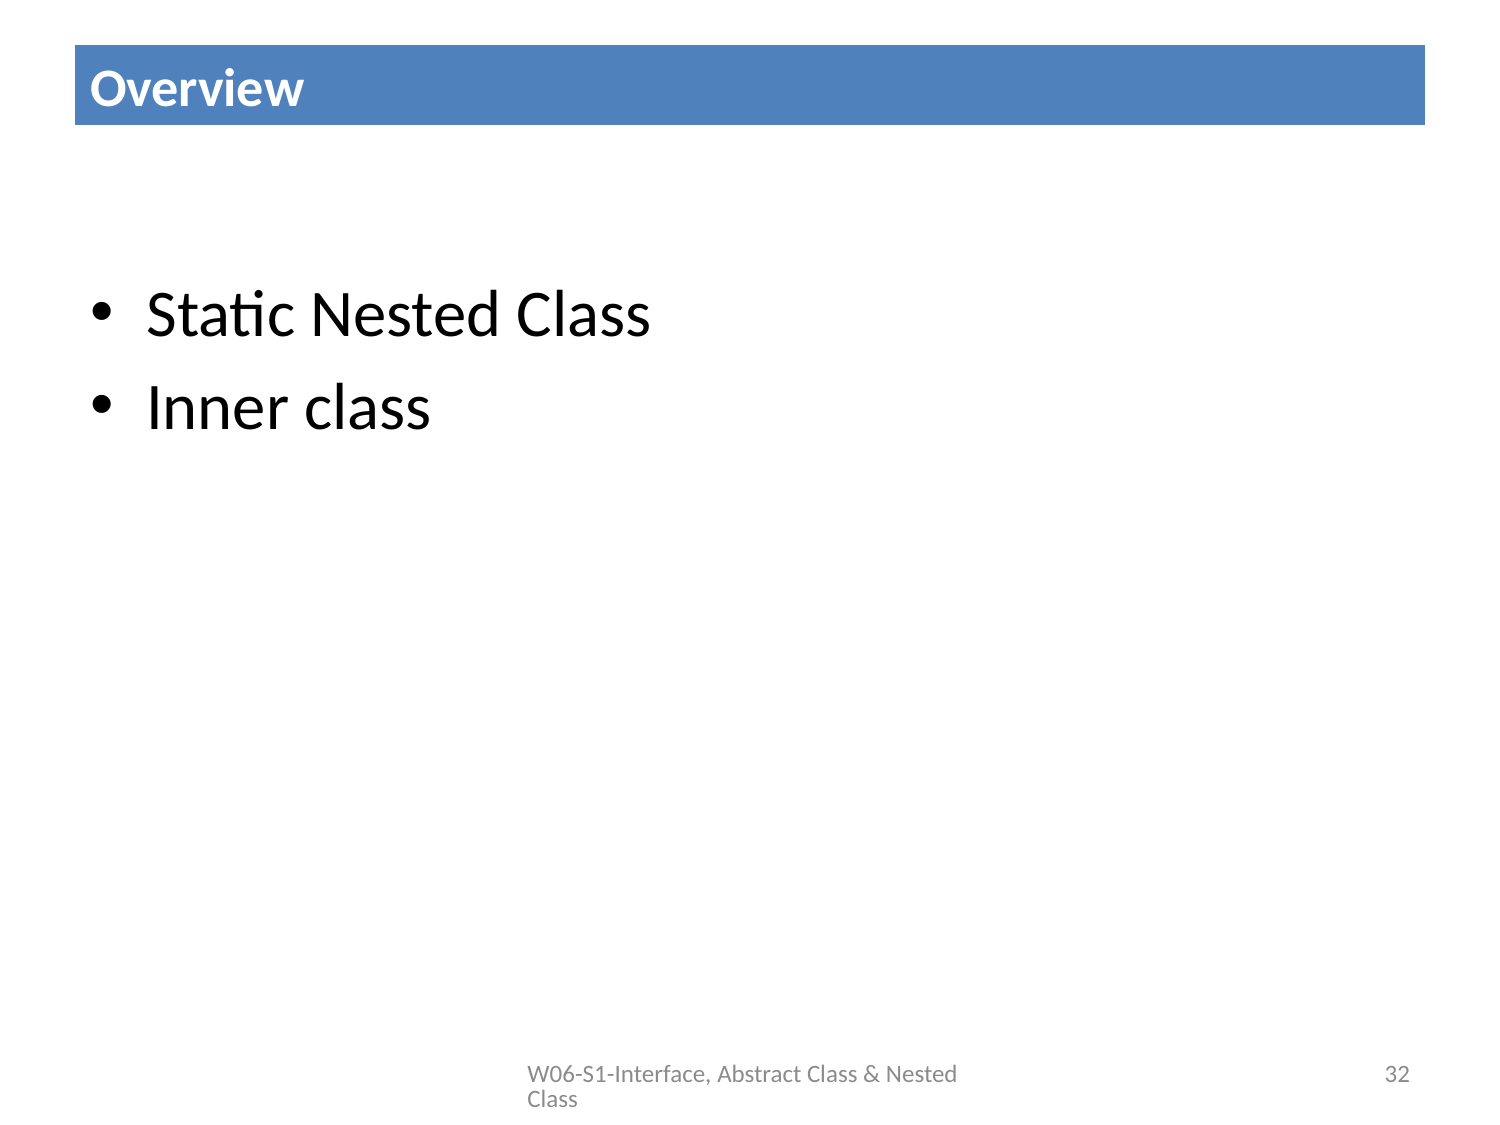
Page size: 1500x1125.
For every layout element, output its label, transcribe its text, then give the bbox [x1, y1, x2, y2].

title Overview [75, 45, 1425, 125]
list Static Nested Class Inner class [75, 262, 1425, 1005]
slide_number 32 [1074, 1042, 1425, 1103]
footer W06-S1-Interface, Abstract Class & Nested Class [512, 1042, 988, 1103]
